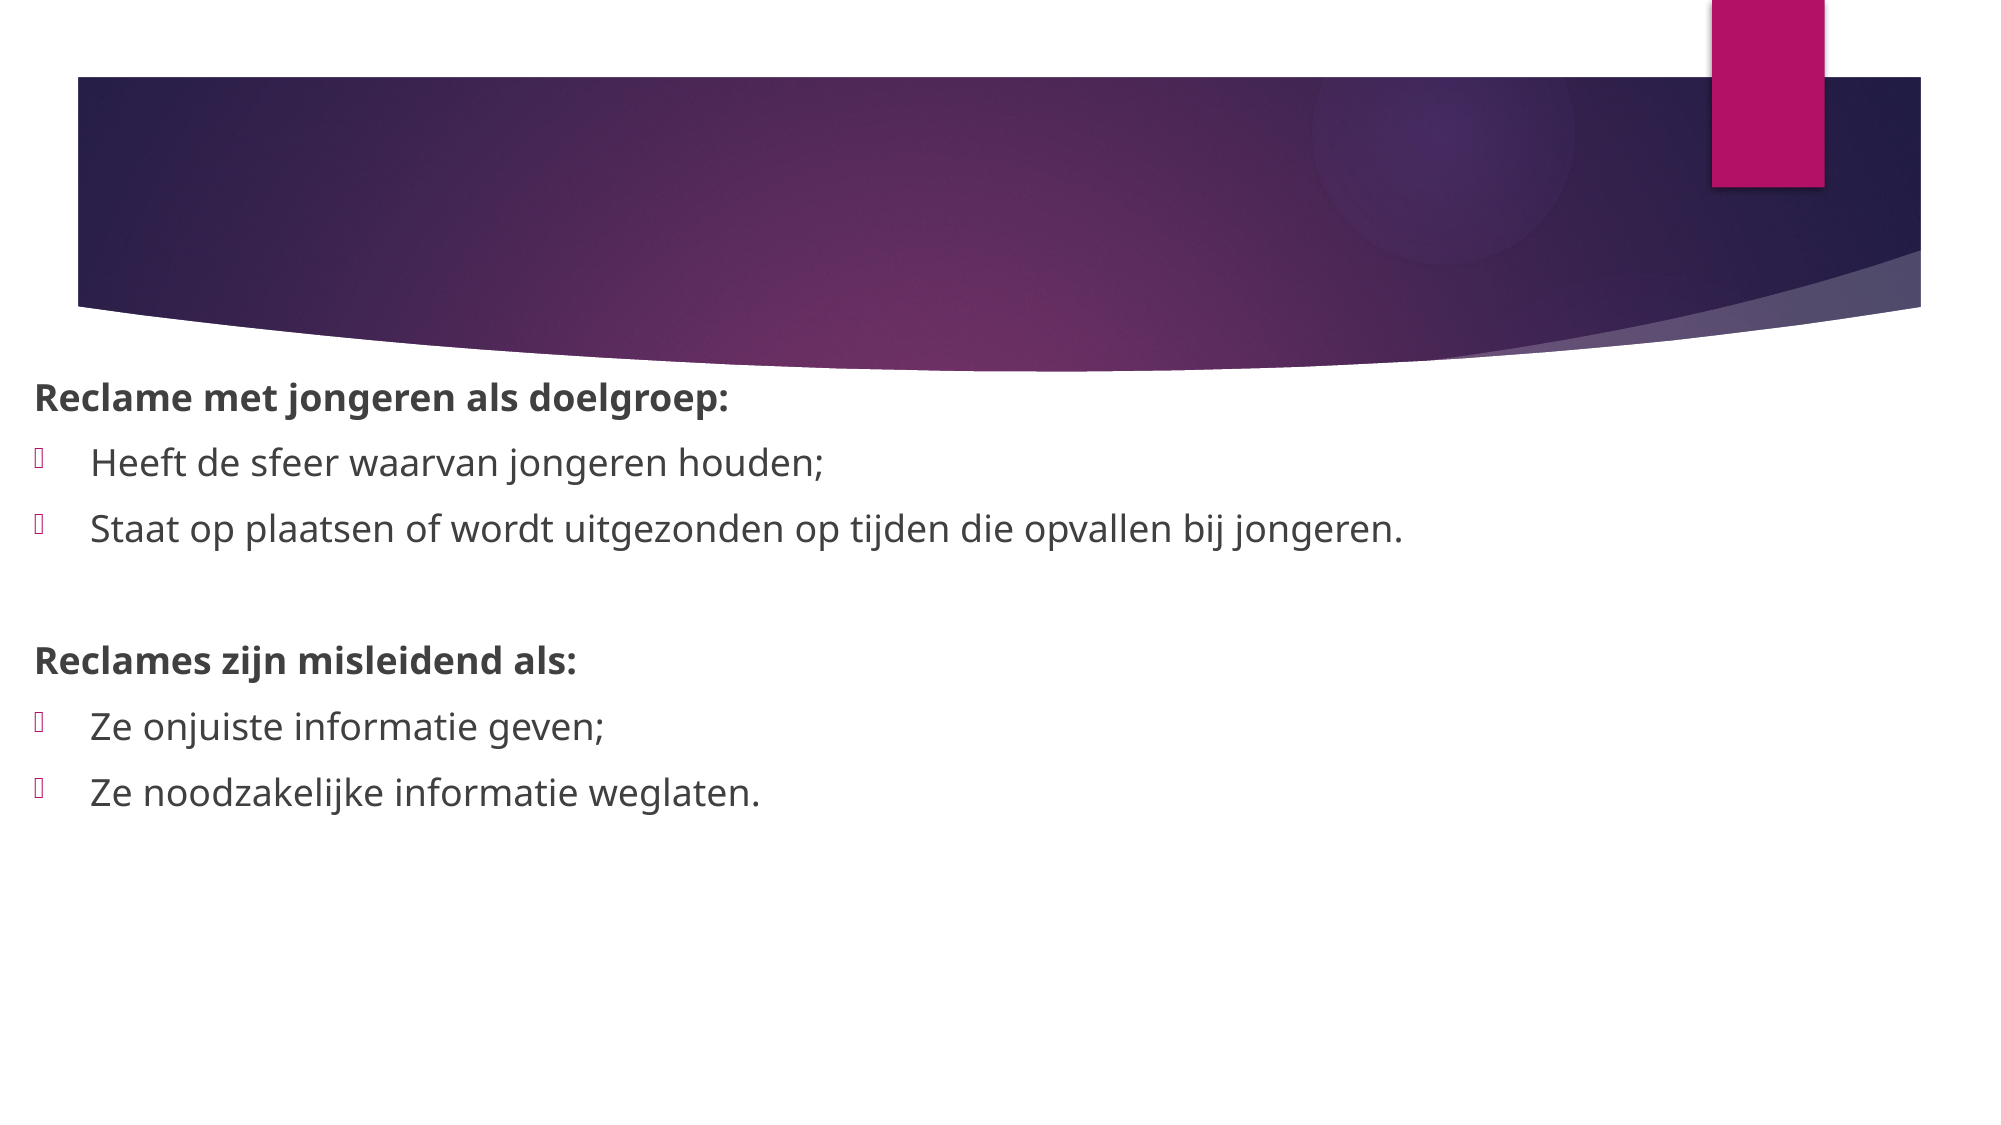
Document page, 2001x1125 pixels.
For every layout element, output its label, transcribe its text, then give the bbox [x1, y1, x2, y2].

list Reclame met jongeren als doelgroep: Heeft de sfeer waarvan jongeren houden; Staat op plaatsen of wordt uitgezonden op tijden die opvallen bij jongeren. Reclames zijn misleidend als: Ze onjuiste informatie geven; Ze noodzakelijke informatie weglaten. [19, 366, 1467, 927]
